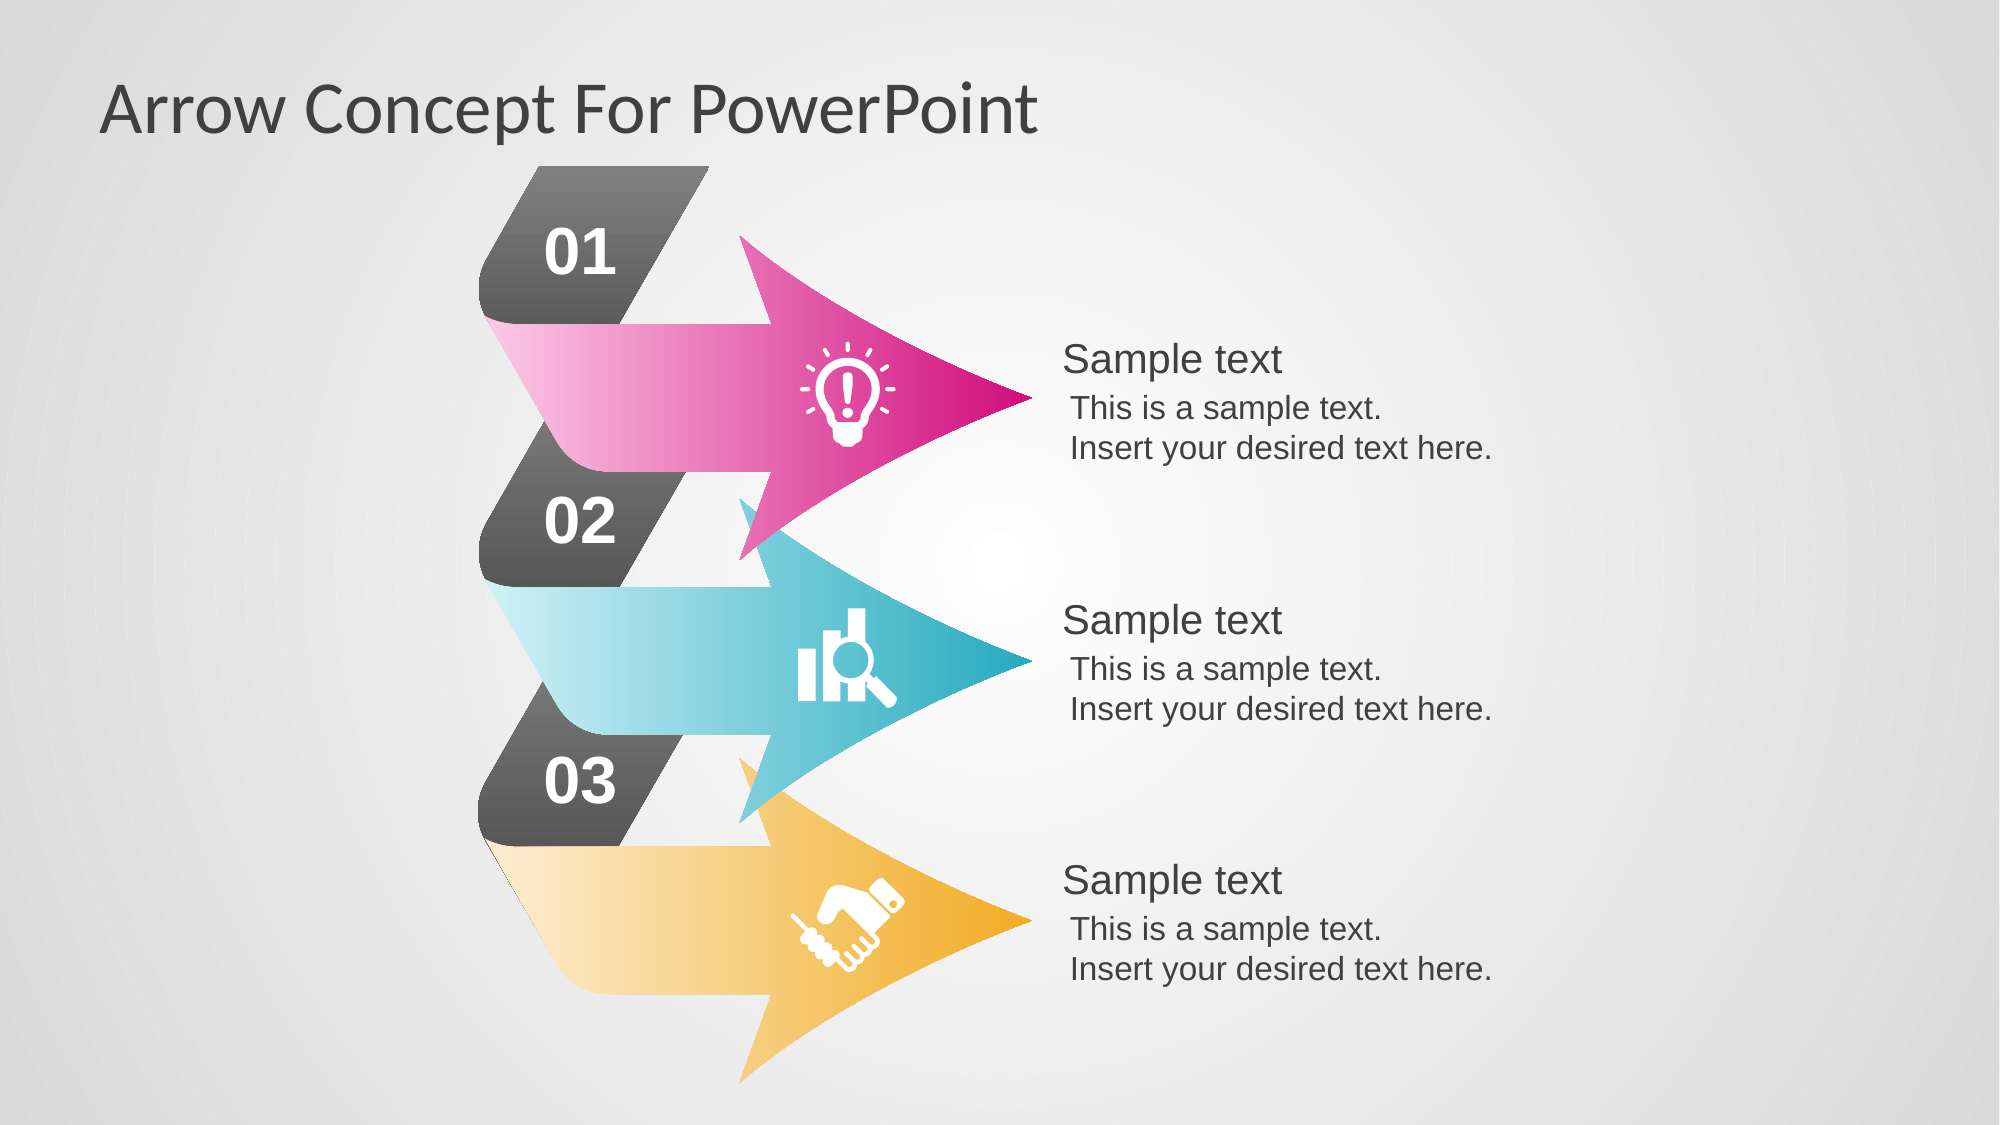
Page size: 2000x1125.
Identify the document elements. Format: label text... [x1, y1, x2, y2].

title Arrow Concept For PowerPoint [99, 45, 1900, 162]
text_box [477, 166, 1517, 1083]
